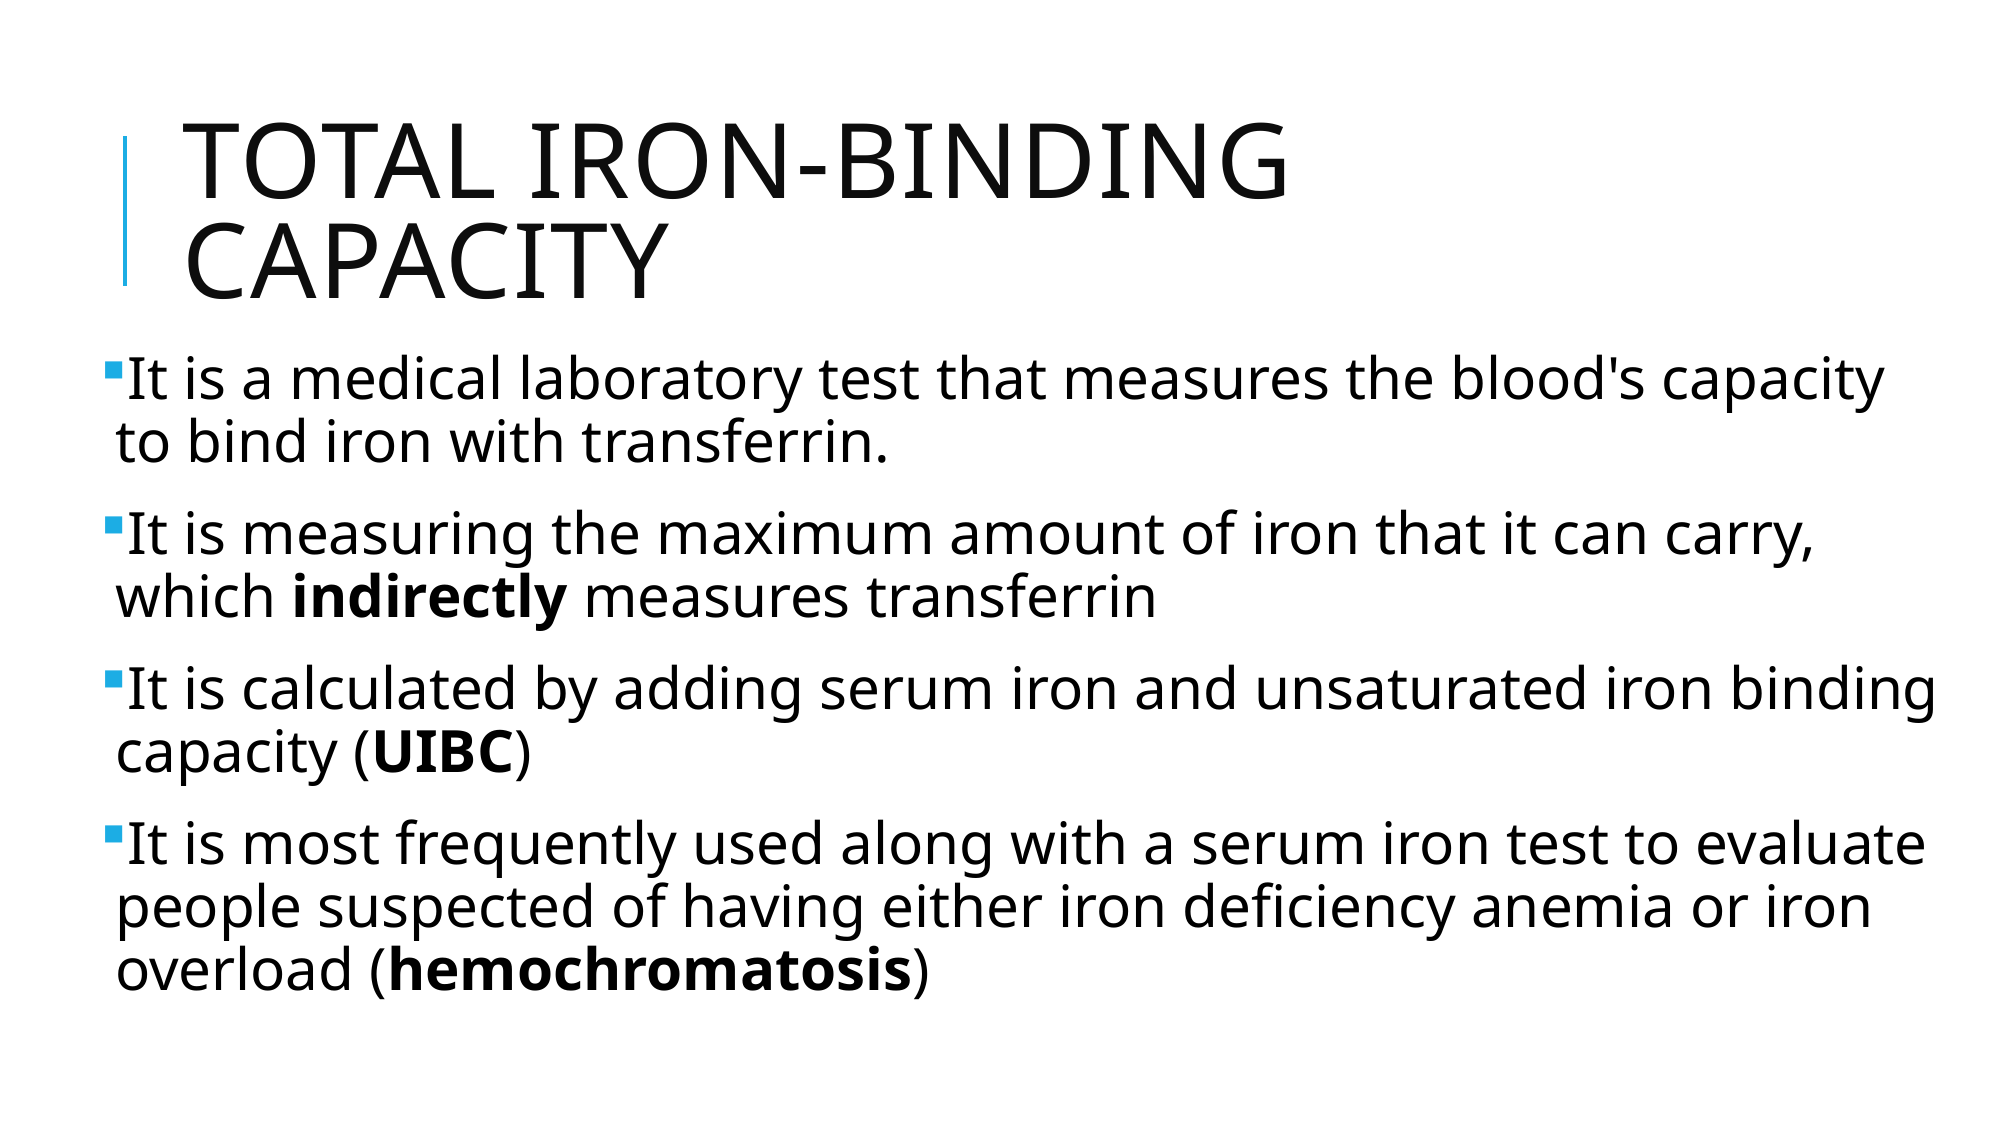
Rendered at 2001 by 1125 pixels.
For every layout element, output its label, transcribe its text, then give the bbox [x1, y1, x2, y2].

list It is a medical laboratory test that measures the blood's capacity to bind iron with transferrin. It is measuring the maximum amount of iron that it can carry, which indirectly measures transferrin It is calculated by adding serum iron and unsaturated iron binding capacity (UIBC) It is most frequently used along with a serum iron test to evaluate people suspected of having either iron deficiency anemia or iron overload (hemochromatosis) [93, 341, 1947, 1024]
title Total iron-binding capacity [168, 96, 1763, 341]
